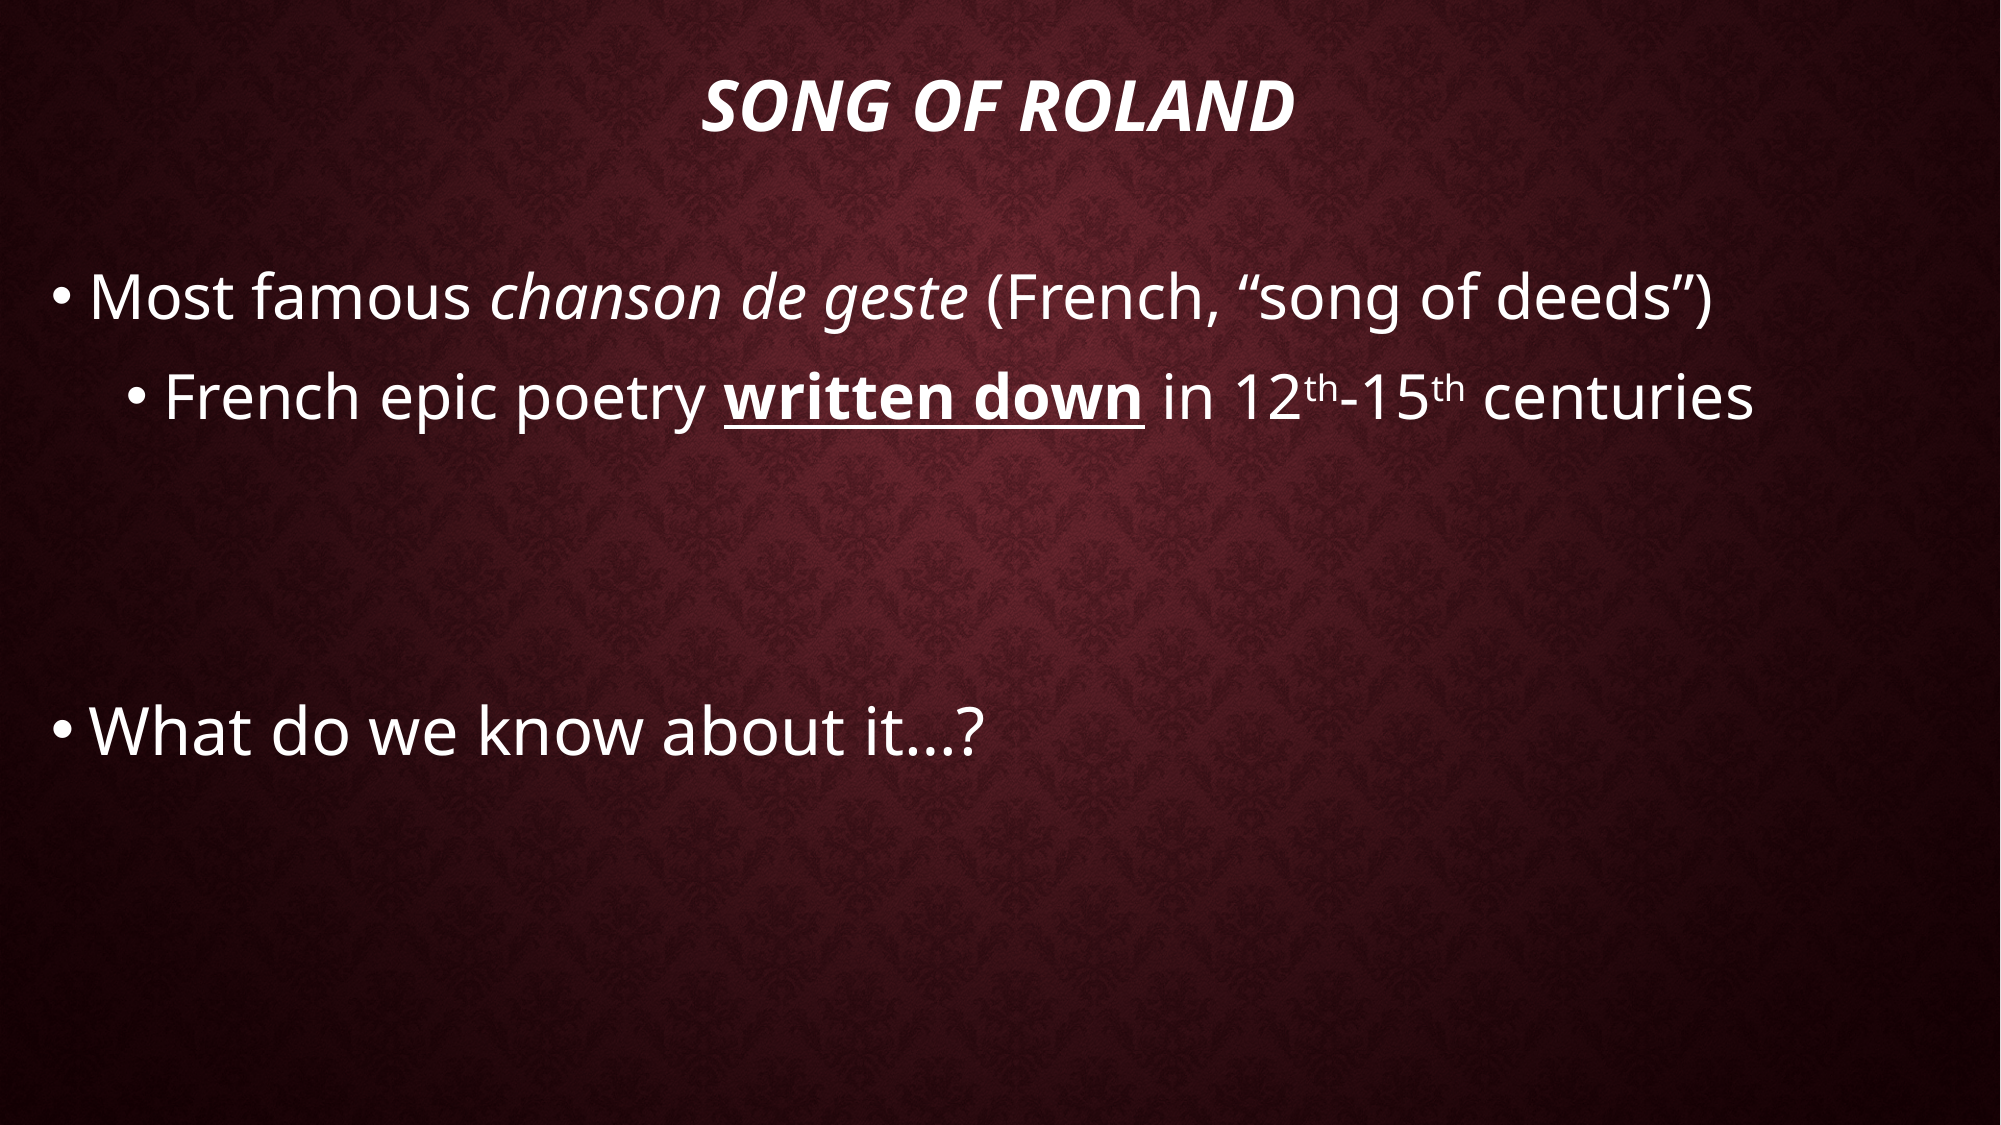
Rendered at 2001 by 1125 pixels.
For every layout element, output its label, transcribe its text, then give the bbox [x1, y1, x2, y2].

title Song of Roland [149, 0, 1849, 218]
list Most famous chanson de geste (French, “song of deeds”) French epic poetry written down in 12th-15th centuries What do we know about it…? [35, 234, 1942, 1053]
